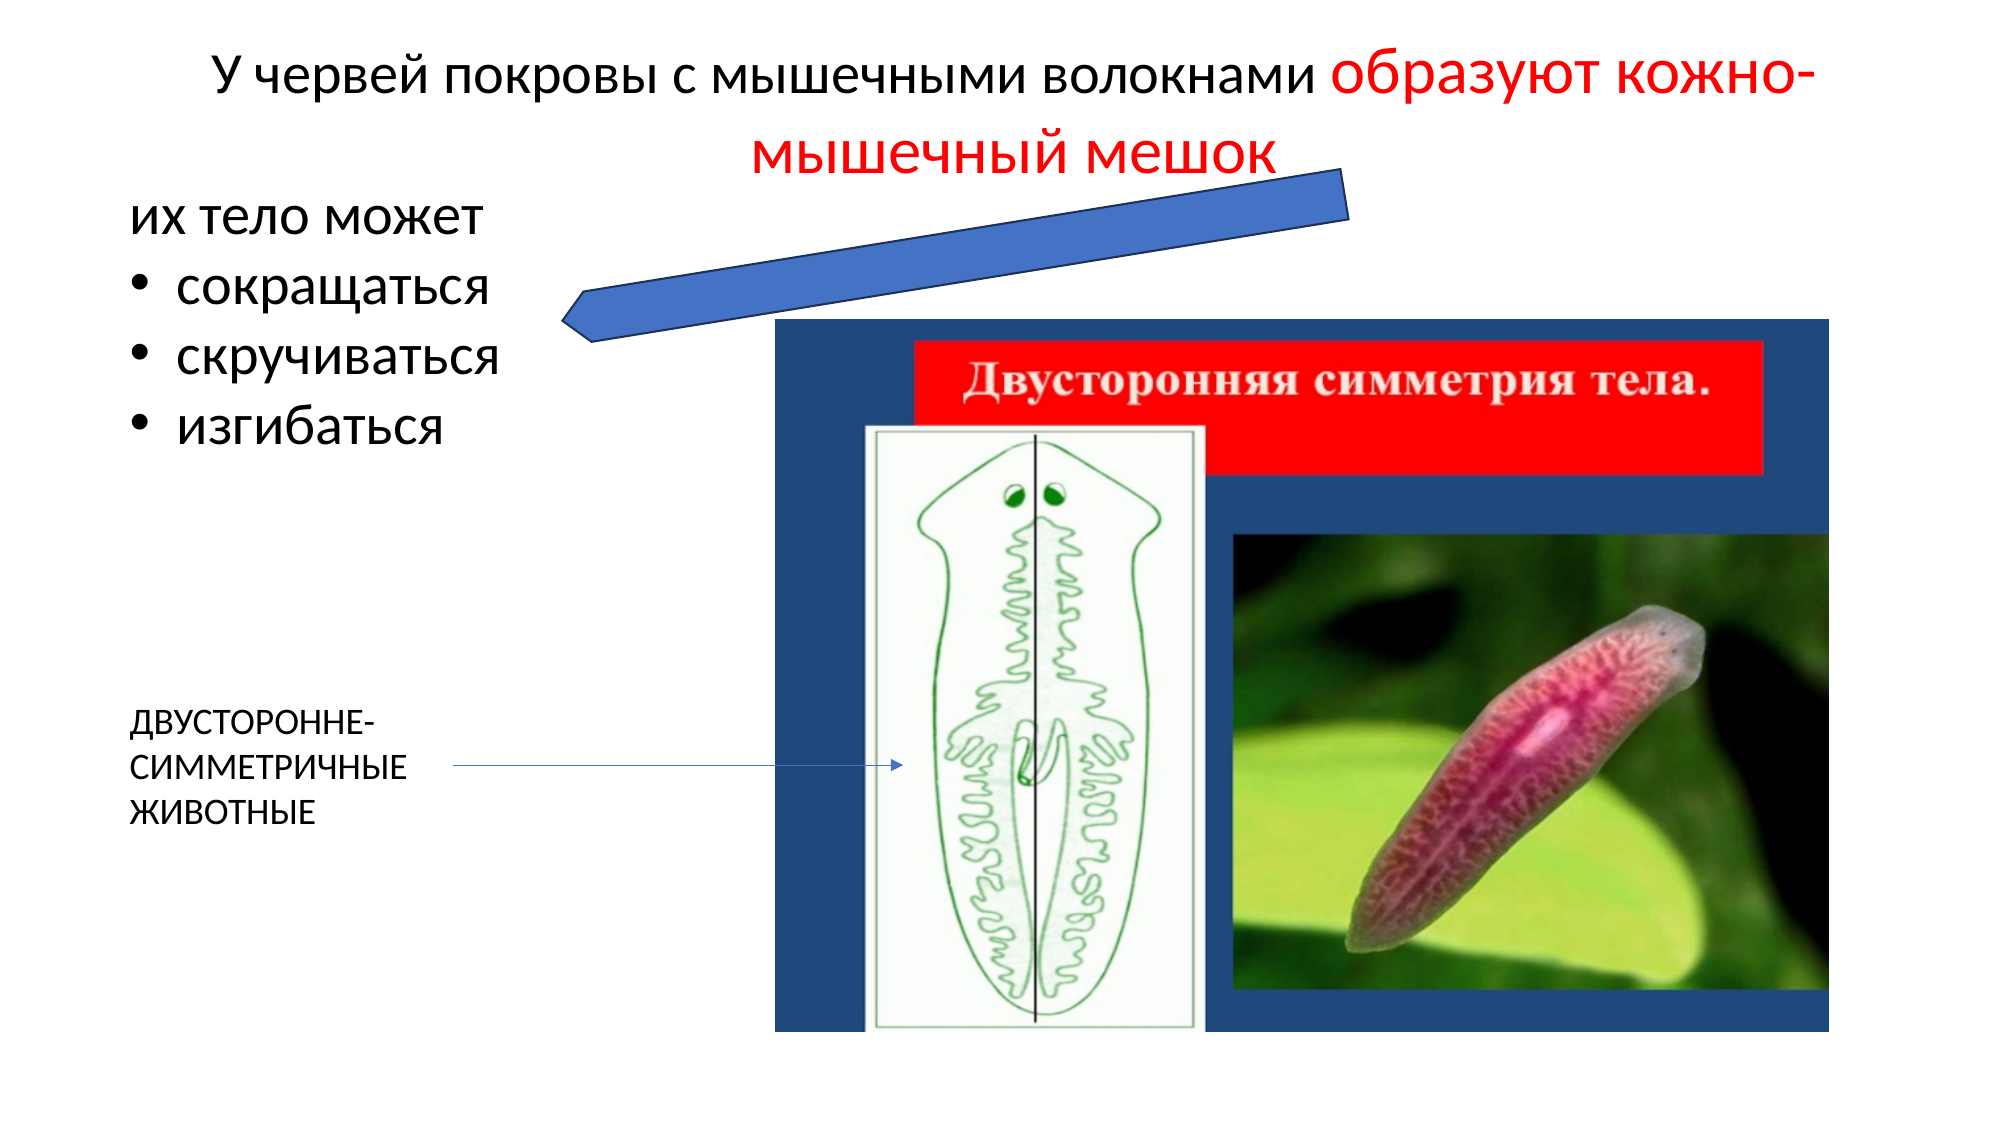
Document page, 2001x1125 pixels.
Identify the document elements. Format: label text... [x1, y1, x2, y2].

text_box их тело может сокращаться скручиваться изгибаться [114, 169, 613, 464]
text_box У червей покровы с мышечными волокнами образуют кожно-мышечный мешок [39, 19, 1989, 194]
text_box [613, 167, 1350, 340]
text_box ДВУСТОРОННЕ-СИММЕТРИЧНЫЕ ЖИВОТНЫЕ [114, 689, 589, 839]
picture [775, 319, 1829, 1032]
